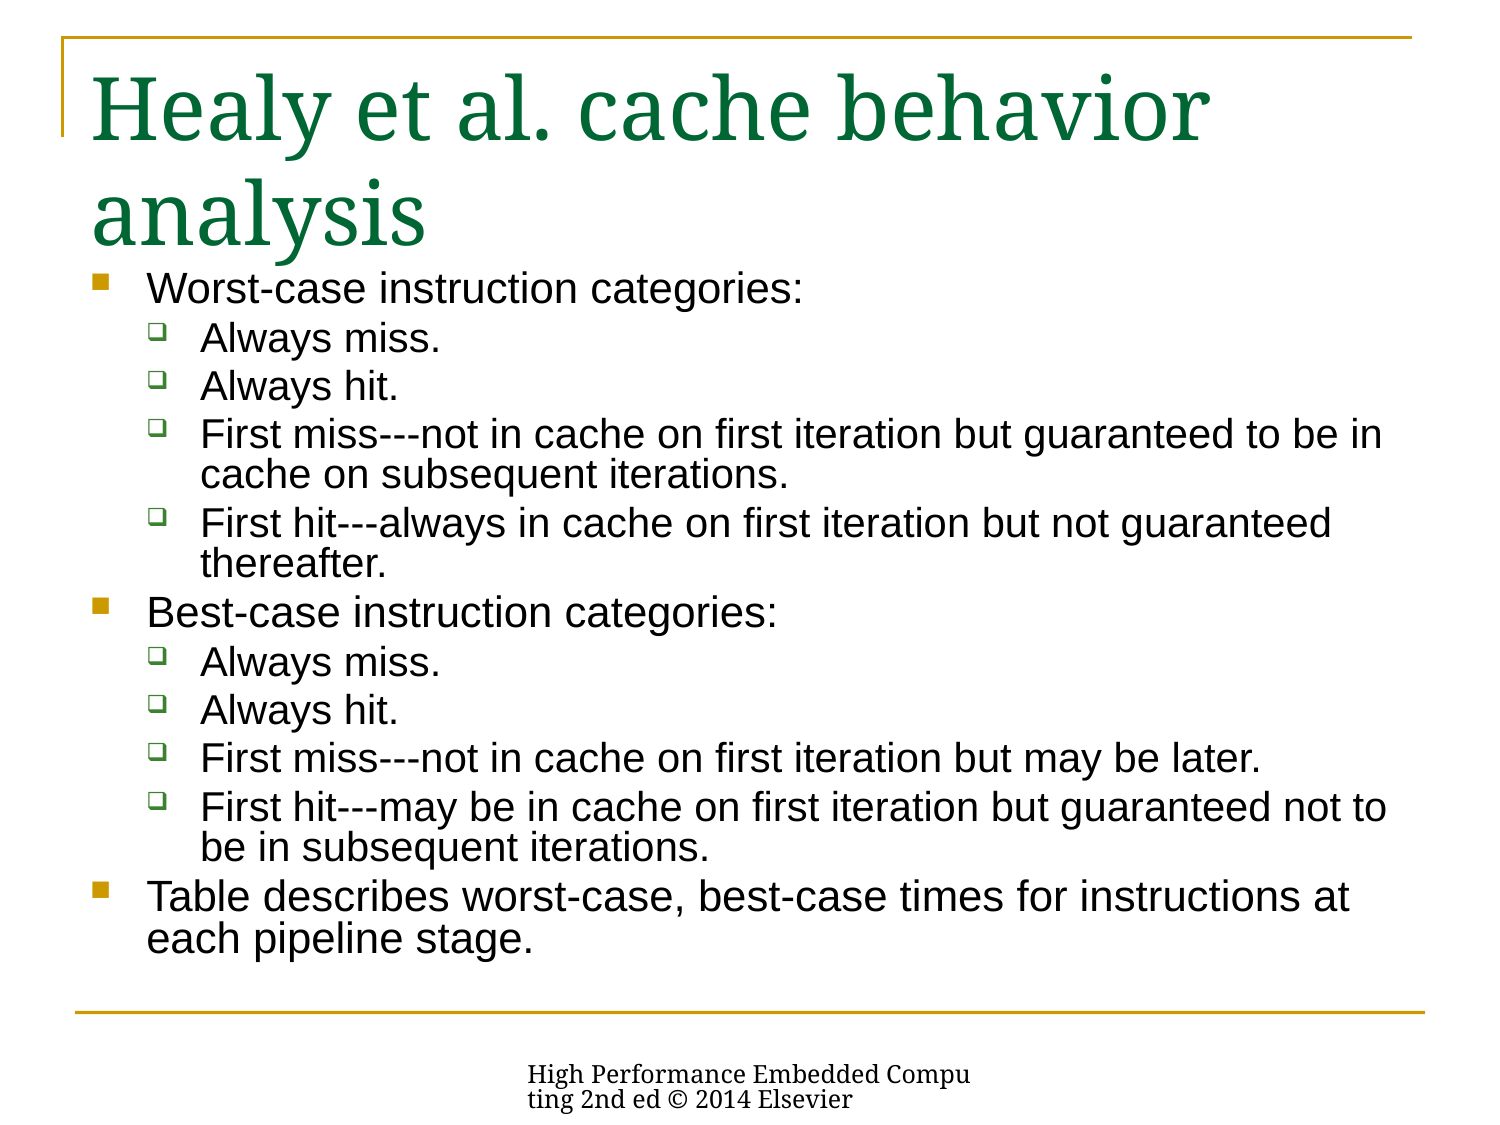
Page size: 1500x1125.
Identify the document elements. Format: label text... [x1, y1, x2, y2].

title Healy et al. cache behavior analysis [75, 45, 1425, 233]
list Worst-case instruction categories: Always miss. Always hit. First miss---not in cache on first iteration but guaranteed to be in cache on subsequent iterations. First hit---always in cache on first iteration but not guaranteed thereafter. Best-case instruction categories: Always miss. Always hit. First miss---not in cache on first iteration but may be later. First hit---may be in cache on first iteration but guaranteed not to be in subsequent iterations. Table describes worst-case, best-case times for instructions at each pipeline stage. [75, 262, 1425, 1006]
footer High Performance Embedded Computing 2nd ed © 2014 Elsevier [512, 1025, 988, 1100]
